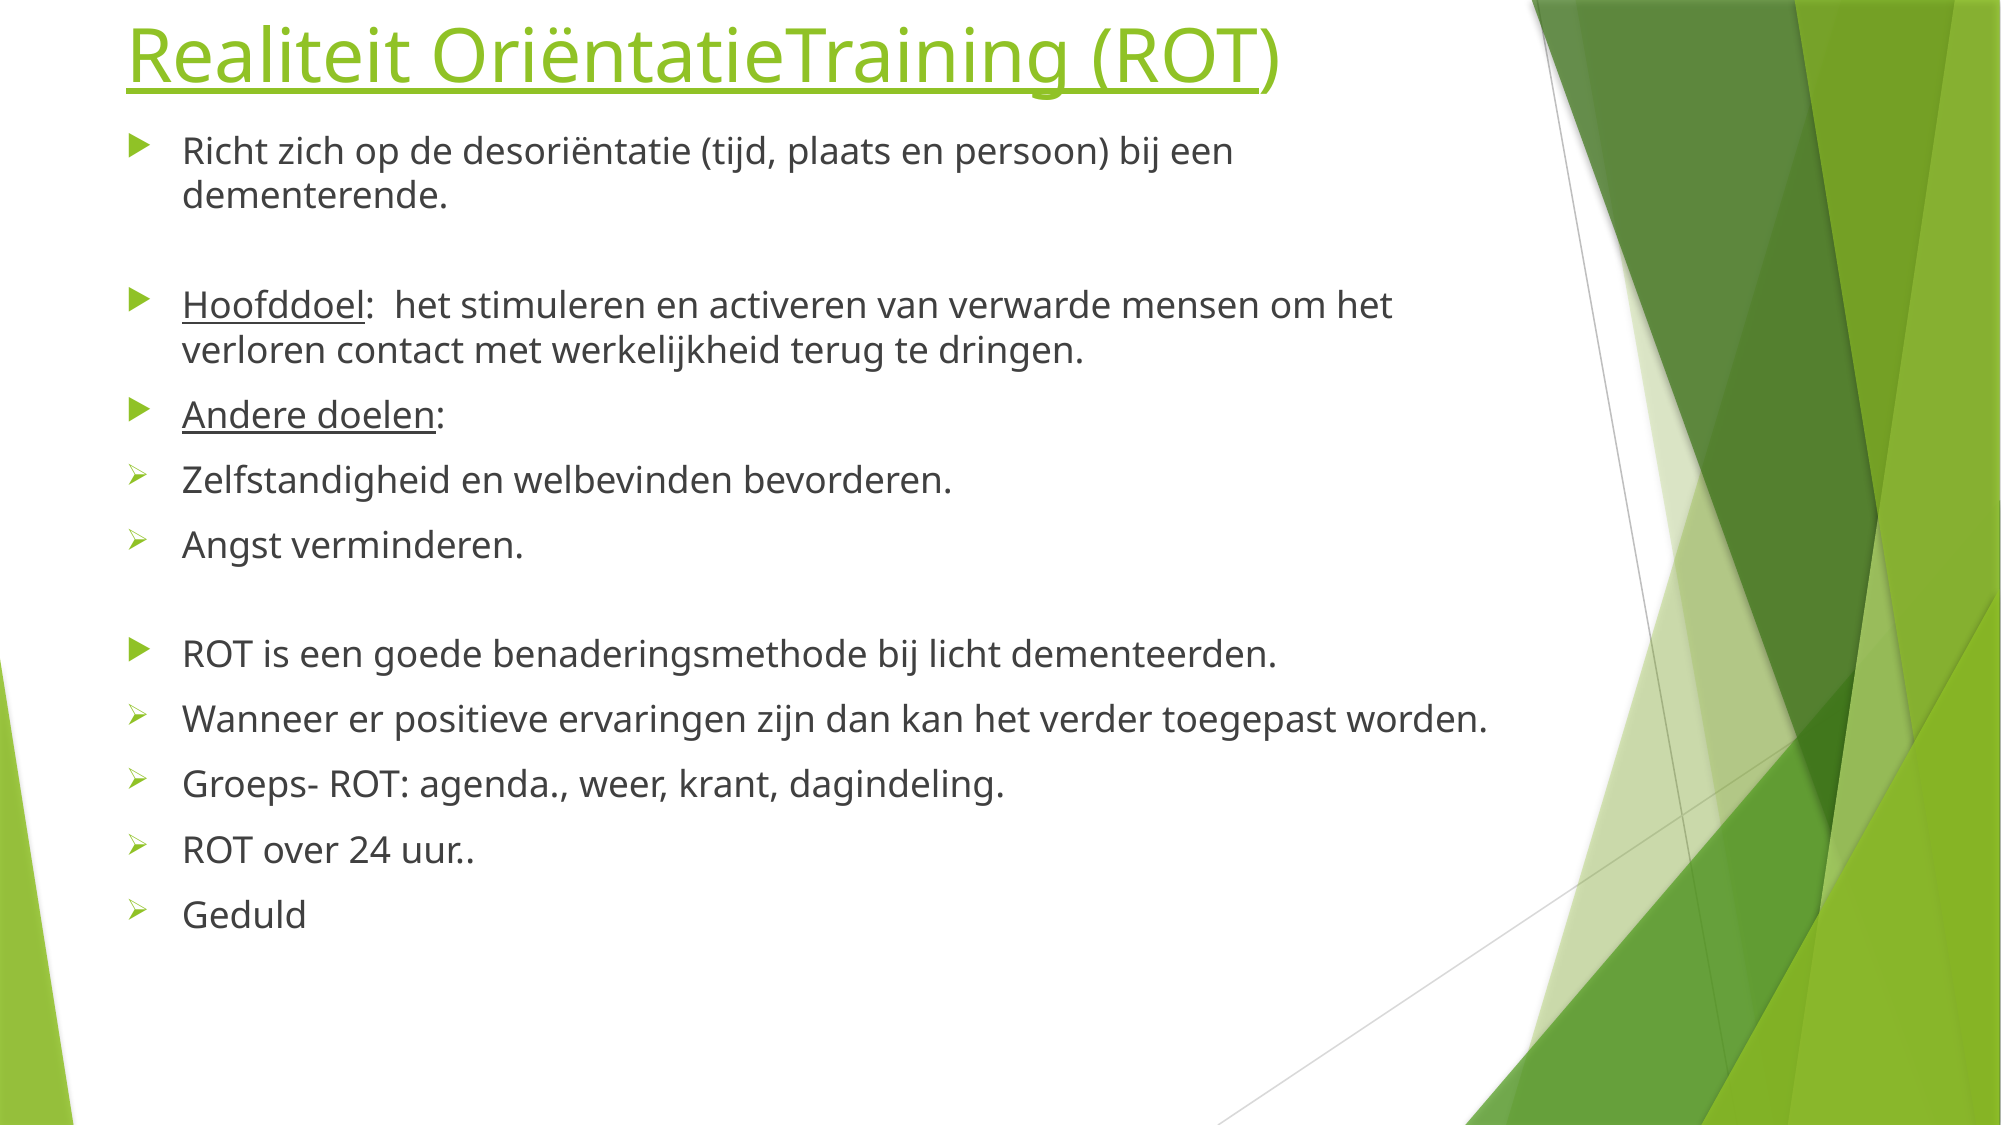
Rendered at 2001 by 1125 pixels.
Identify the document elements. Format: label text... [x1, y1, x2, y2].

list Richt zich op de desoriëntatie (tijd, plaats en persoon) bij een dementerende. Hoofddoel: het stimuleren en activeren van verwarde mensen om het verloren contact met werkelijkheid terug te dringen. Andere doelen: Zelfstandigheid en welbevinden bevorderen. Angst verminderen. ROT is een goede benaderingsmethode bij licht dementeerden. Wanneer er positieve ervaringen zijn dan kan het verder toegepast worden. Groeps- ROT: agenda., weer, krant, dagindeling. ROT over 24 uur.. Geduld [111, 120, 1522, 992]
title Realiteit OriëntatieTraining (ROT) [111, 0, 1522, 120]
